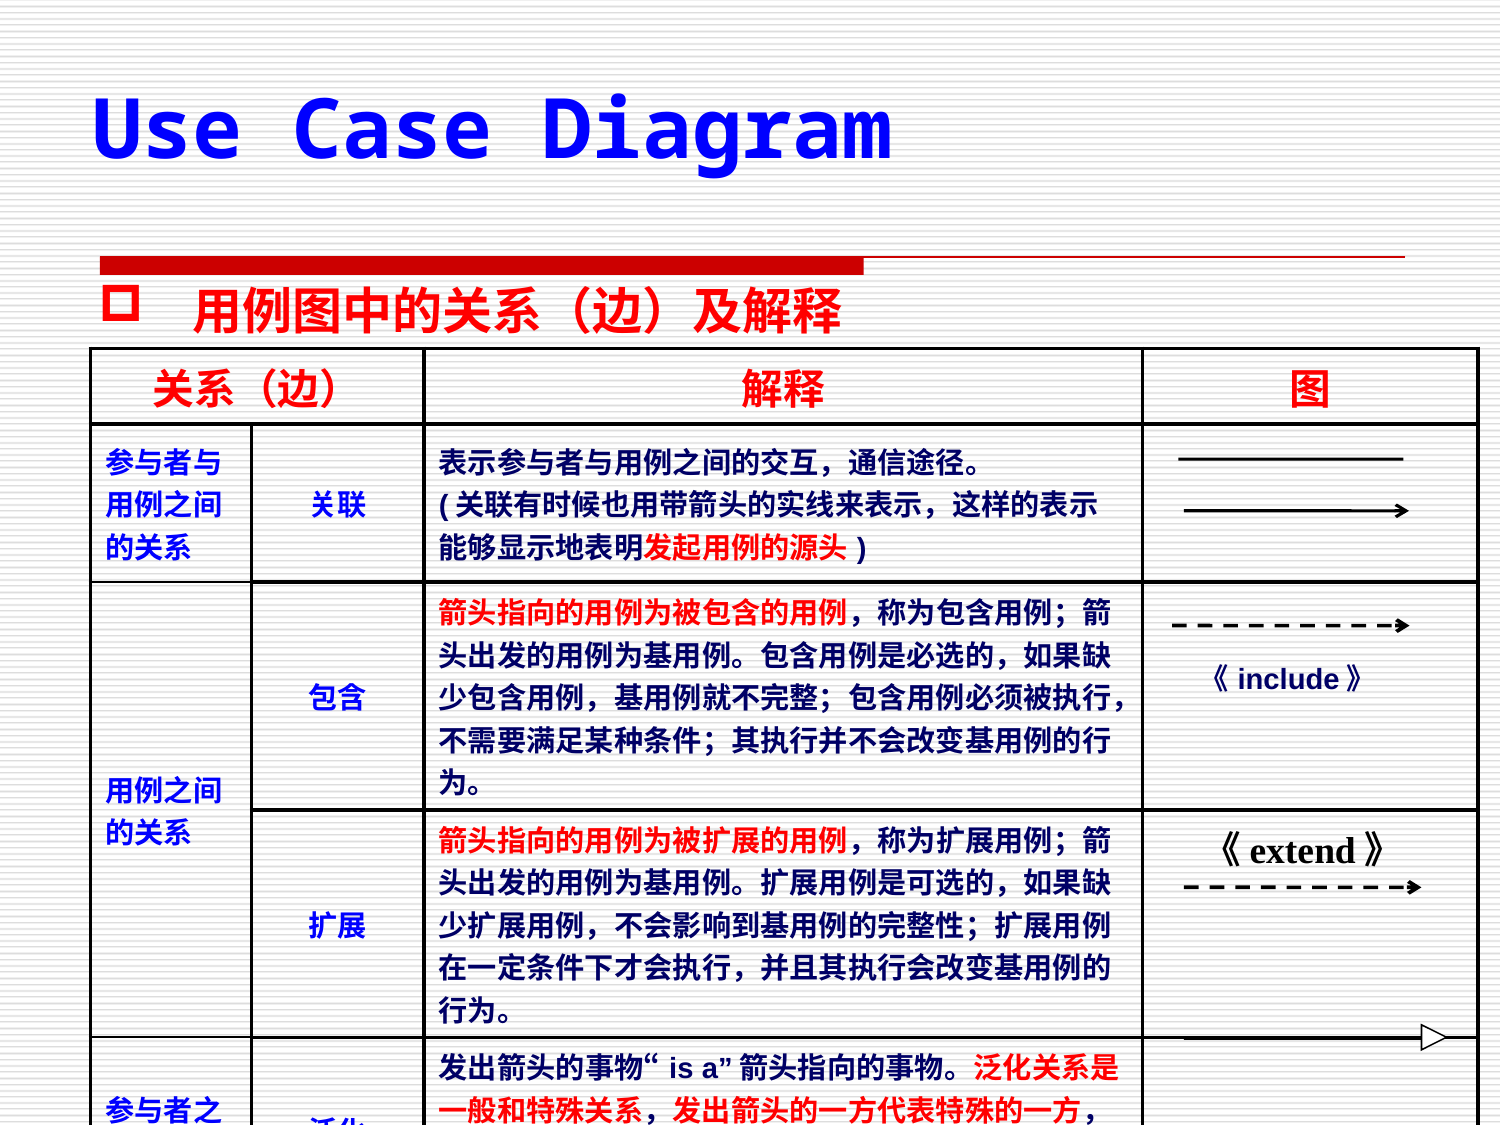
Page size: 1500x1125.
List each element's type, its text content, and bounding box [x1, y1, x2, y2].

table_cell 《include》 [1144, 584, 1476, 808]
table_cell [1144, 812, 1476, 1036]
table_header 解释 [426, 350, 1141, 422]
picture [0, 0, 1500, 1125]
text_box 用例图中的关系（边）及解释 [83, 272, 857, 348]
table_cell 参与者与用例之间的关系 [92, 426, 250, 581]
table_cell 表示参与者与用例之间的交互，通信途径。 (关联有时候也用带箭头的实线来表示，这样的表示能够显示地表明发起用例的源头) [426, 426, 1141, 580]
text_box [1406, 880, 1422, 895]
table_cell 扩展 [253, 812, 422, 1036]
table_cell 箭头指向的用例为被包含的用例，称为包含用例；箭头出发的用例为基用例。包含用例是必选的，如果缺少包含用例，基用例就不完整；包含用例必须被执行，不需要满足某种条件；其执行并不会改变基用例的行为。 [426, 584, 1141, 808]
table_cell [1144, 1039, 1476, 1125]
table_cell [1144, 426, 1476, 580]
table_cell 参与者之间的关系 [92, 1038, 250, 1125]
table_cell 发出箭头的事物“is a”箭头指向的事物。泛化关系是一般和特殊关系，发出箭头的一方代表特殊的一方，箭头指向的一方代表一般一方。特殊一方继承了一般方的特性并增加了新的特性。 [426, 1039, 1141, 1125]
table_cell 包含 [253, 584, 422, 808]
text_box 《extend》 [1183, 818, 1422, 942]
text_box [1421, 1024, 1447, 1050]
table_cell 泛化 [253, 1039, 422, 1125]
text_box Use Case Diagram [78, 67, 1316, 183]
table_cell 关联 [253, 426, 422, 580]
table_header 关系（边） [92, 350, 422, 422]
table_cell 用例之间的关系 [92, 583, 250, 1036]
text_box [1394, 618, 1410, 633]
table_header 图 [1144, 350, 1476, 422]
table_cell 箭头指向的用例为被扩展的用例，称为扩展用例；箭头出发的用例为基用例。扩展用例是可选的，如果缺少扩展用例，不会影响到基用例的完整性；扩展用例在一定条件下才会执行，并且其执行会改变基用例的行为。 [426, 812, 1141, 1036]
